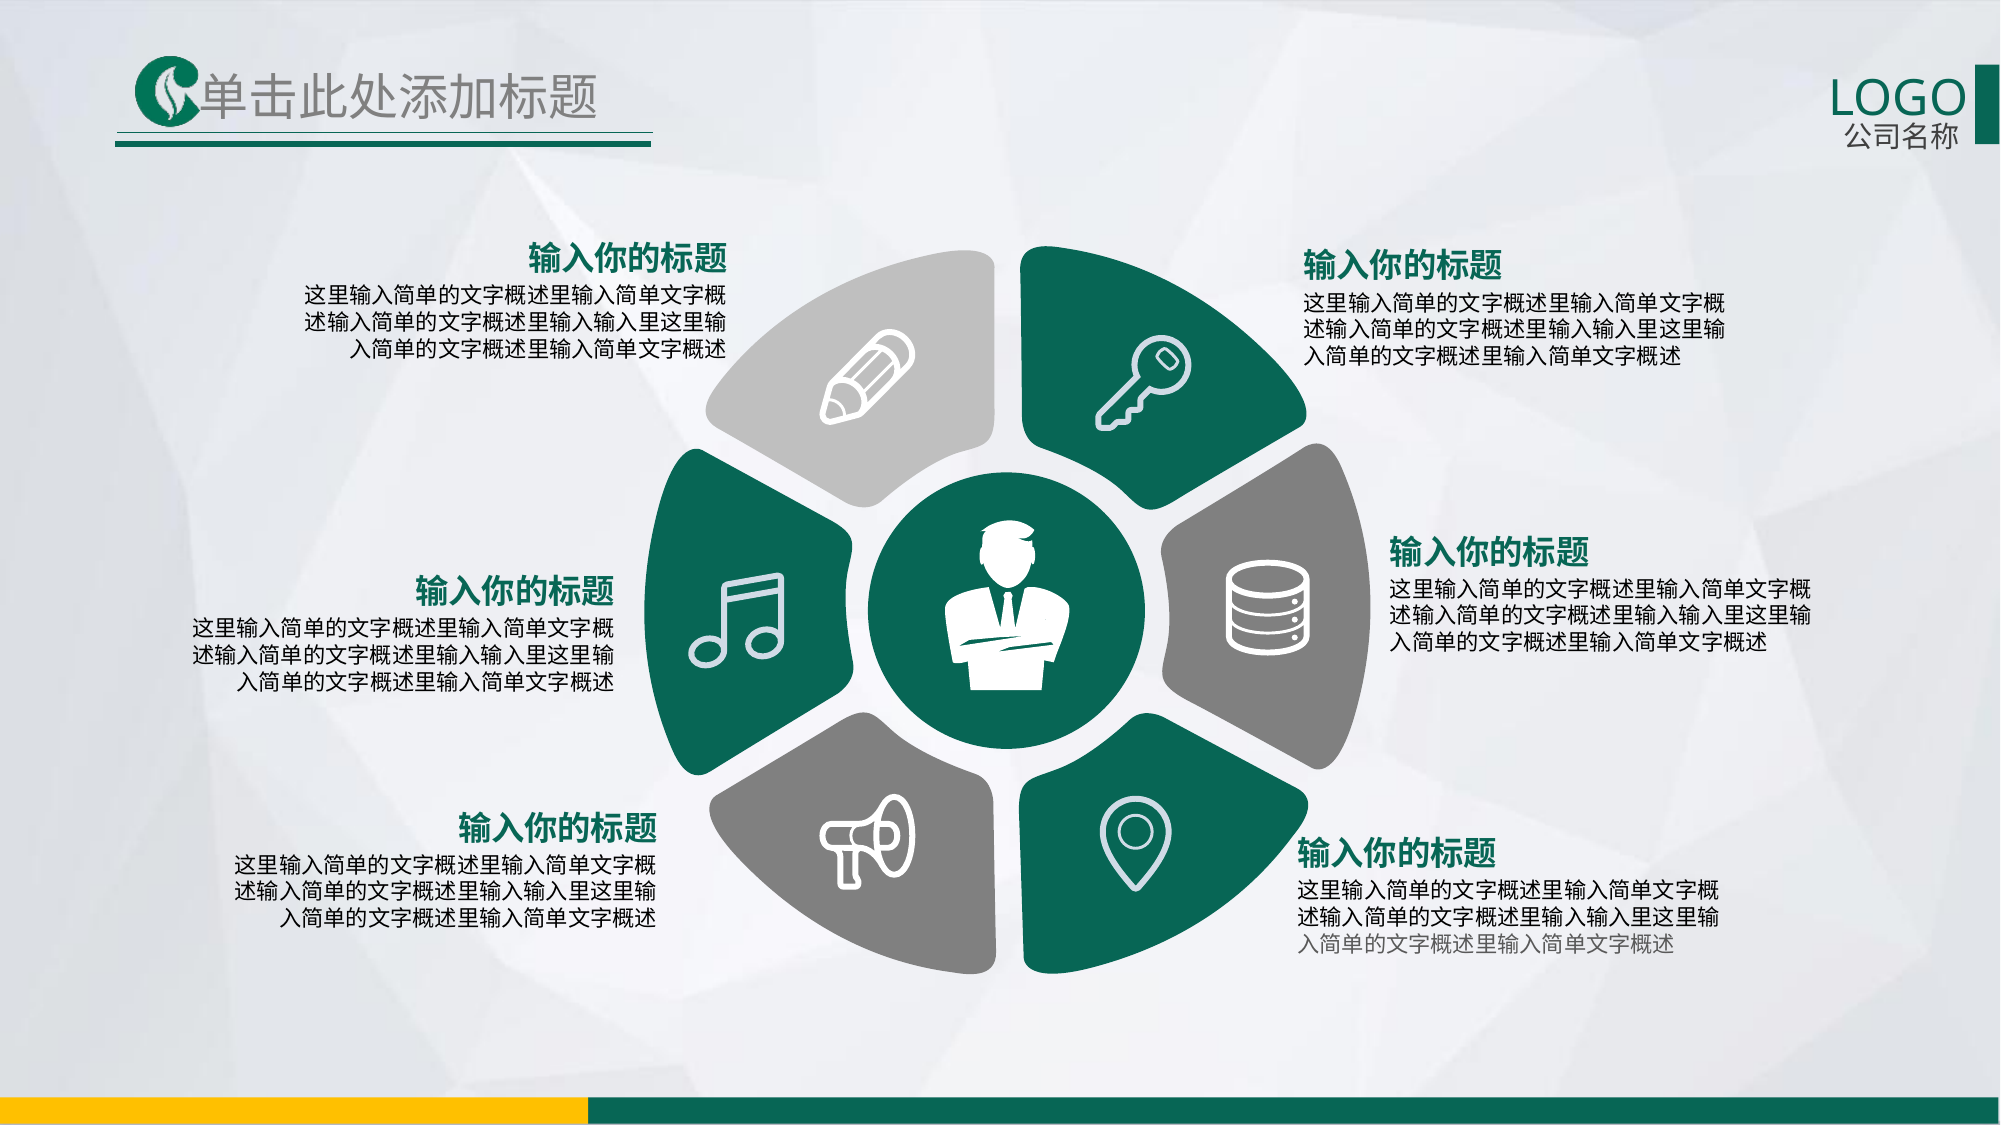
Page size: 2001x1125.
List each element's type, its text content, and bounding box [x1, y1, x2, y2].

picture [0, 0, 2001, 1125]
text_box [688, 572, 785, 669]
text_box [1974, 64, 2000, 145]
text_box [1018, 713, 1309, 974]
text_box [711, 250, 995, 508]
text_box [1225, 559, 1310, 656]
text_box [589, 1096, 1999, 1125]
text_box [1099, 795, 1172, 892]
text_box 输入你的标题 这里输入简单的文字概述里输入简单文字概述输入简单的文字概述里输入输入里这里输入简单的文字概述里输入简单文字概述 [282, 227, 748, 424]
text_box [0, 1096, 589, 1125]
text_box [819, 793, 916, 890]
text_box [867, 472, 1145, 749]
text_box LOGO [1813, 58, 1983, 134]
text_box 公司名称 [1828, 111, 1976, 161]
text_box [709, 712, 997, 975]
text_box 输入你的标题 这里输入简单的文字概述里输入简单文字概述输入简单的文字概述里输入输入里这里输入简单的文字概述里输入简单文字概述 [1277, 822, 1743, 1020]
text_box [1160, 443, 1369, 770]
text_box 单击此处添加标题 [183, 58, 614, 132]
text_box 输入你的标题 这里输入简单的文字概述里输入简单文字概述输入简单的文字概述里输入输入里这里输入简单的文字概述里输入简单文字概述 [1369, 520, 1835, 718]
text_box 输入你的标题 这里输入简单的文字概述里输入简单文字概述输入简单的文字概述里输入输入里这里输入简单的文字概述里输入简单文字概述 [1283, 234, 1749, 432]
text_box [819, 328, 916, 425]
text_box 输入你的标题 这里输入简单的文字概述里输入简单文字概述输入简单的文字概述里输入输入里这里输入简单的文字概述里输入简单文字概述 [212, 796, 678, 994]
text_box [1020, 246, 1292, 510]
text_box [1095, 334, 1192, 431]
text_box [644, 448, 854, 776]
text_box 输入你的标题 这里输入简单的文字概述里输入简单文字概述输入简单的文字概述里输入输入里这里输入简单的文字概述里输入简单文字概述 [169, 560, 635, 758]
